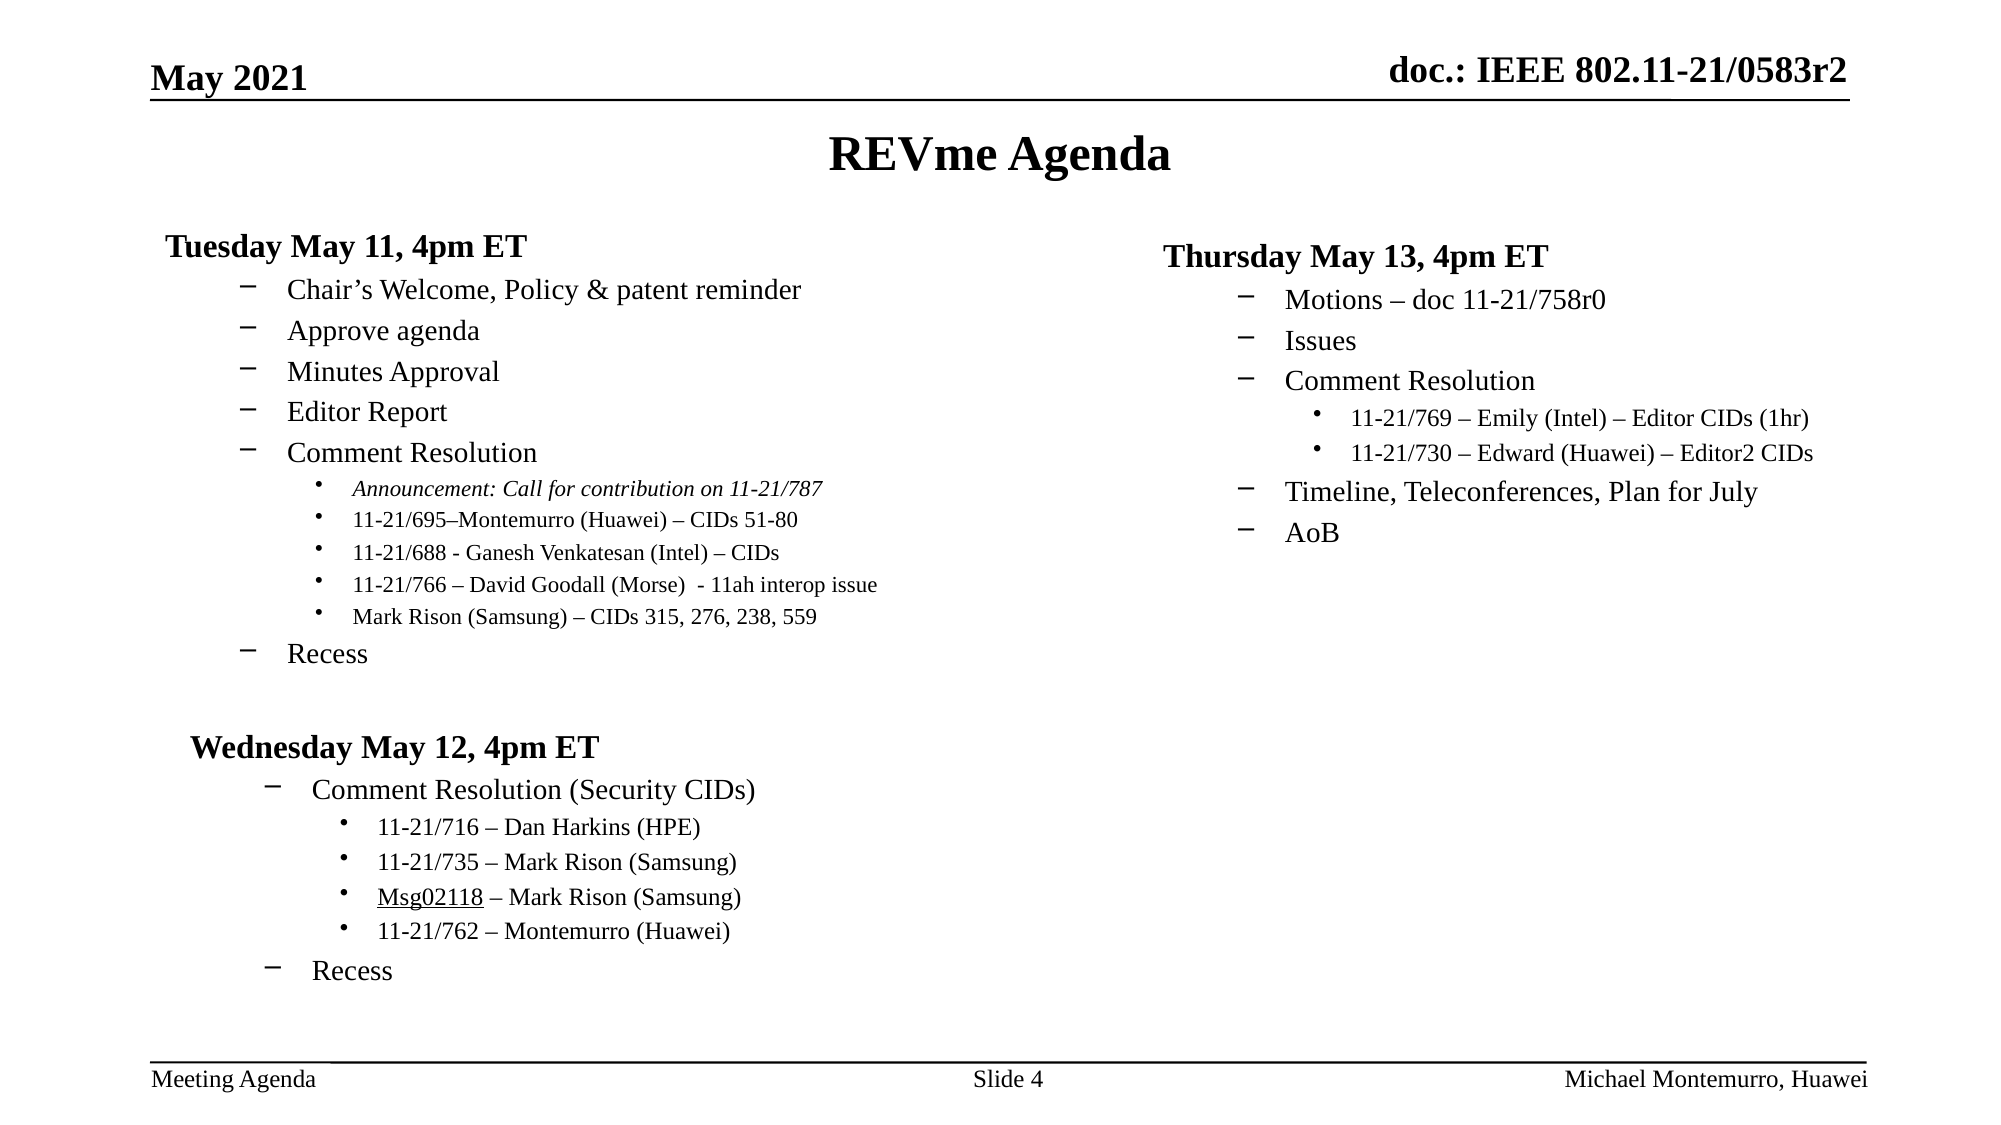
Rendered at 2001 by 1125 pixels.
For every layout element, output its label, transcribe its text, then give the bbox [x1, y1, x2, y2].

text_box Wednesday May 12, 4pm ET Comment Resolution (Security CIDs) 11-21/716 – Dan Harkins (HPE) 11-21/735 – Mark Rison (Samsung) Msg02118 – Mark Rison (Samsung) 11-21/762 – Montemurro (Huawei) Recess [174, 724, 938, 961]
text_box Thursday May 13, 4pm ET Motions – doc 11-21/758r0 Issues Comment Resolution 11-21/769 – Emily (Intel) – Editor CIDs (1hr) 11-21/730 – Edward (Huawei) – Editor2 CIDs Timeline, Teleconferences, Plan for July AoB [1148, 234, 1886, 698]
slide_number Slide 4 [972, 1061, 1045, 1093]
text_box Tuesday May 11, 4pm ET Chair’s Welcome, Policy & patent reminder Approve agenda Minutes Approval Editor Report Comment Resolution Announcement: Call for contribution on 11-21/787 11-21/695–Montemurro (Huawei) – CIDs 51-80 11-21/688 - Ganesh Venkatesan (Intel) – CIDs 11-21/766 – David Goodall (Morse) - 11ah interop issue Mark Rison (Samsung) – CIDs 315, 276, 238, 559 Recess [150, 224, 938, 663]
title REVme Agenda [362, 112, 1638, 188]
footer Michael Montemurro, Huawei [1537, 1061, 1869, 1093]
